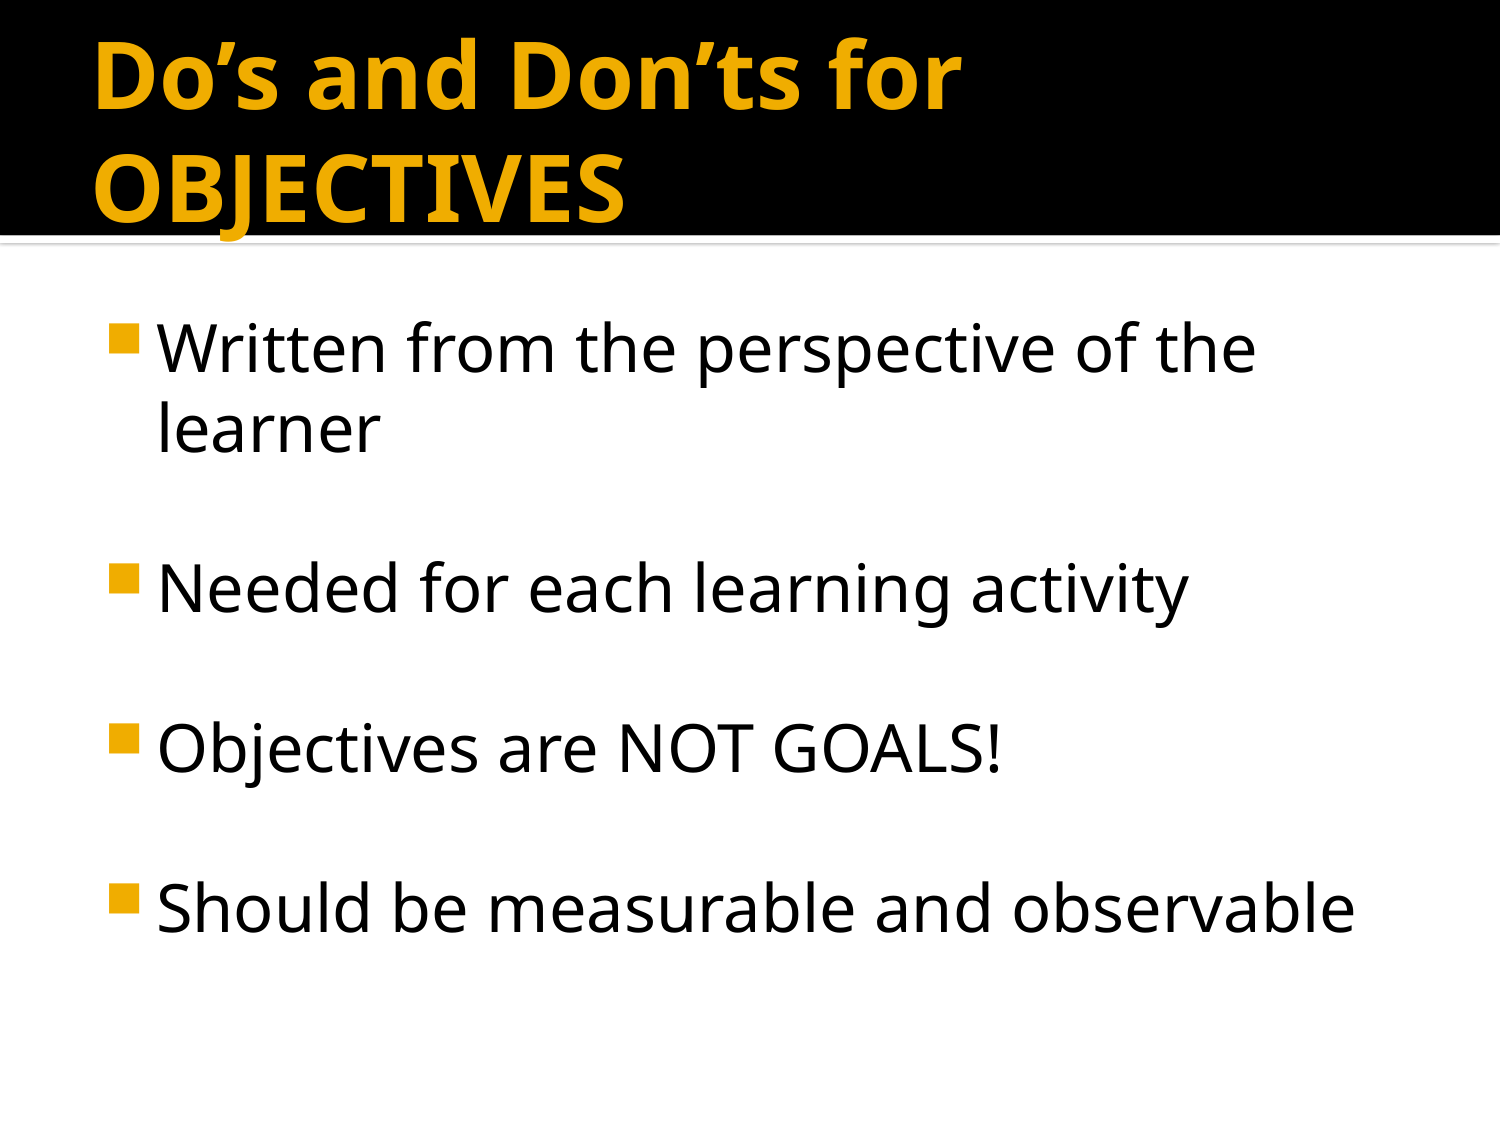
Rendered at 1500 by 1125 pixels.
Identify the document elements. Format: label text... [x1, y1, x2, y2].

title Do’s and Don’ts for OBJECTIVES [75, 25, 1425, 231]
list Written from the perspective of the learner Needed for each learning activity Objectives are NOT GOALS! Should be measurable and observable [75, 291, 1425, 1050]
